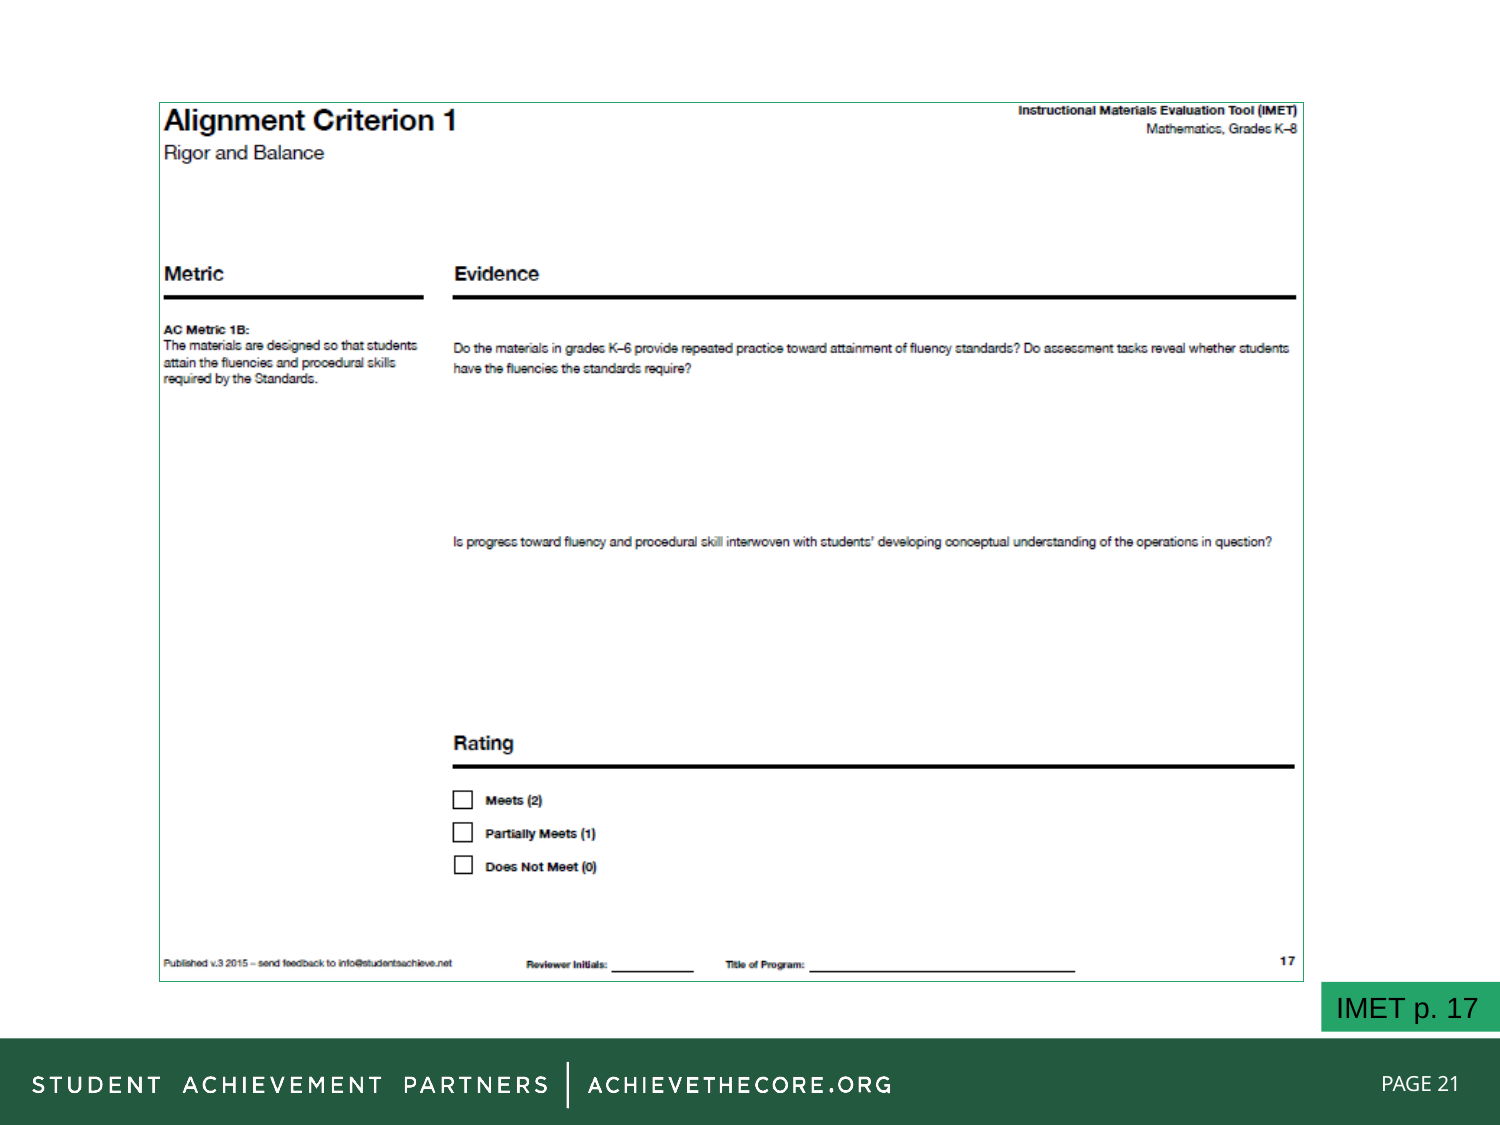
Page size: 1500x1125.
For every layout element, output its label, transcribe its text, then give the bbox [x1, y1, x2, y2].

text_box IMET p. 17 [1321, 981, 1500, 1032]
picture [158, 101, 1304, 983]
picture [12, 1055, 911, 1112]
